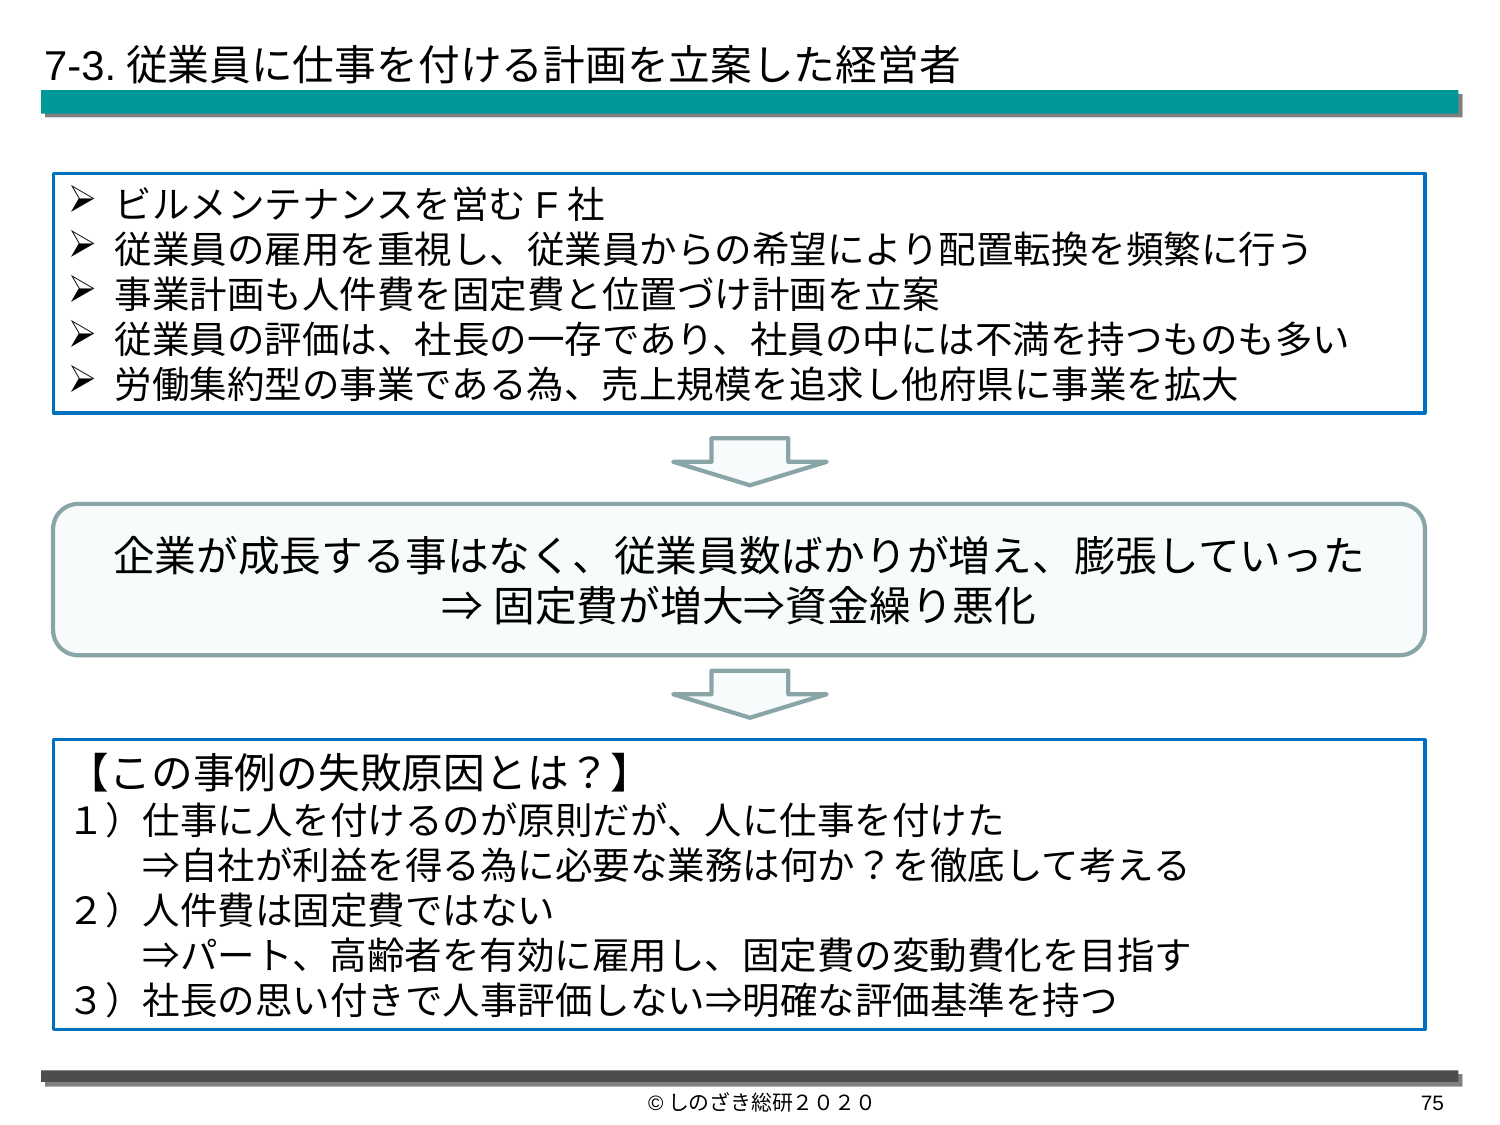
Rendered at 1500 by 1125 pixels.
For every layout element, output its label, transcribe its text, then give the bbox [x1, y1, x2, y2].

slide_number 74 [1108, 1082, 1459, 1125]
text_box ビルメンテナンスを営むF社 従業員の雇用を重視し、従業員からの希望により配置転換を頻繁に行う 事業計画も人件費を固定費と位置づけ計画を立案 従業員の評価は、社長の一存であり、社員の中には不満を持つものも多い 労働集約型の事業である為、売上規模を追求し他府県に事業を拡大 [53, 173, 1425, 414]
text_box 【この事例の失敗原因とは？】 １）仕事に人を付けるのが原則だが、人に仕事を付けた ⇒自社が利益を得る為に必要な業務は何か？を徹底して考える ２）人件費は固定費ではない ⇒パート、高齢者を有効に雇用し、固定費の変動費化を目指す ３）社長の思い付きで人事評価しない⇒明確な評価基準を持つ [53, 739, 1425, 1030]
text_box [671, 436, 829, 488]
footer ©しのざき総研２０２０ [524, 1082, 1000, 1125]
text_box 7-3.従業員に仕事を付ける計画を立案した経営者 [29, 31, 1247, 97]
text_box 企業が成長する事はなく、従業員数ばかりが増え、膨張していった ⇒固定費が増大⇒資金繰り悪化 [50, 501, 1428, 658]
text_box [671, 668, 829, 720]
